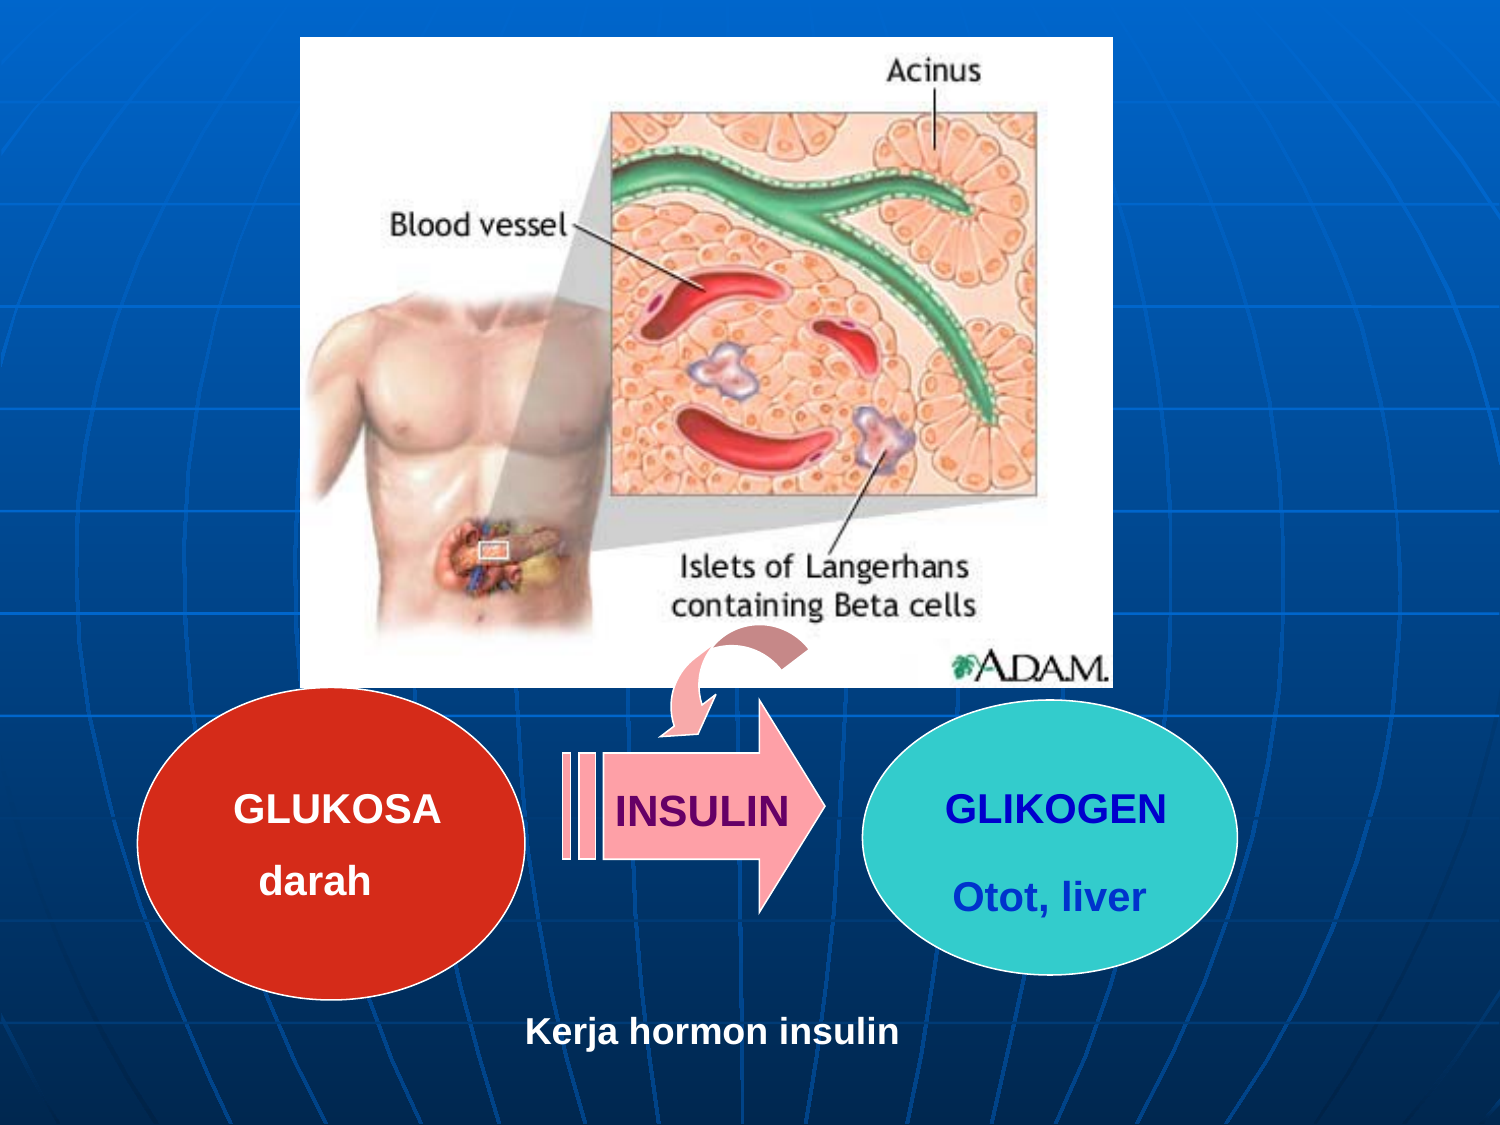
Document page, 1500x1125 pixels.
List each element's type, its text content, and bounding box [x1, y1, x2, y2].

text_box [137, 690, 525, 1000]
text_box [660, 697, 715, 737]
text_box [578, 753, 596, 860]
picture [299, 37, 1113, 688]
text_box [862, 699, 1238, 976]
text_box darah [243, 846, 431, 911]
text_box [603, 843, 803, 913]
text_box [603, 699, 806, 774]
text_box [813, 786, 826, 826]
text_box INSULIN [599, 774, 813, 843]
text_box GLUKOSA [200, 774, 475, 840]
text_box Otot, liver [937, 862, 1163, 928]
text_box Kerja hormon insulin [449, 999, 975, 1060]
text_box GLIKOGEN [912, 774, 1200, 840]
text_box [562, 753, 571, 860]
